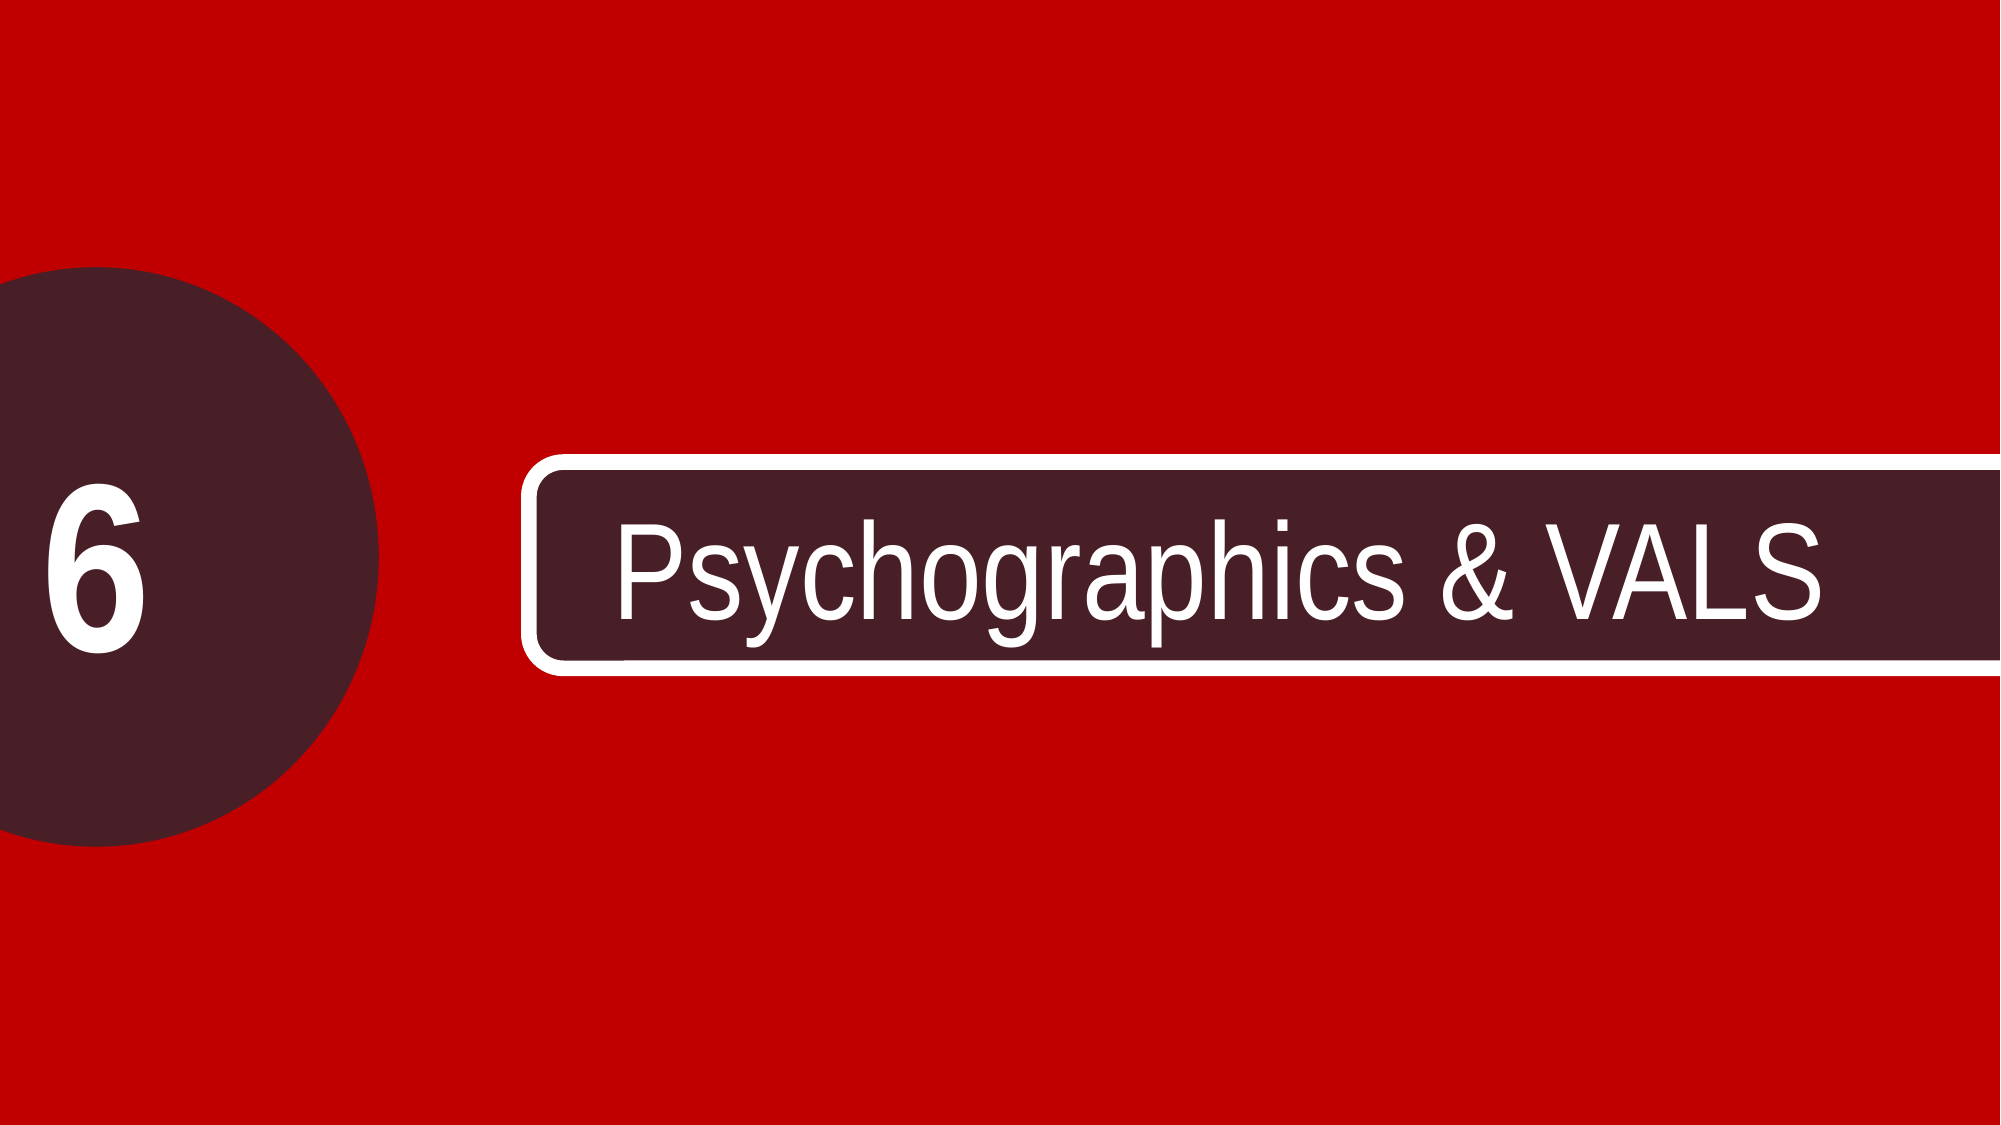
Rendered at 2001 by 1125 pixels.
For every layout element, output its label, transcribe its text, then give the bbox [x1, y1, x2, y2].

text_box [0, 267, 379, 847]
text_box [527, 461, 2000, 670]
text_box Psychographics & VALS [597, 474, 1907, 654]
